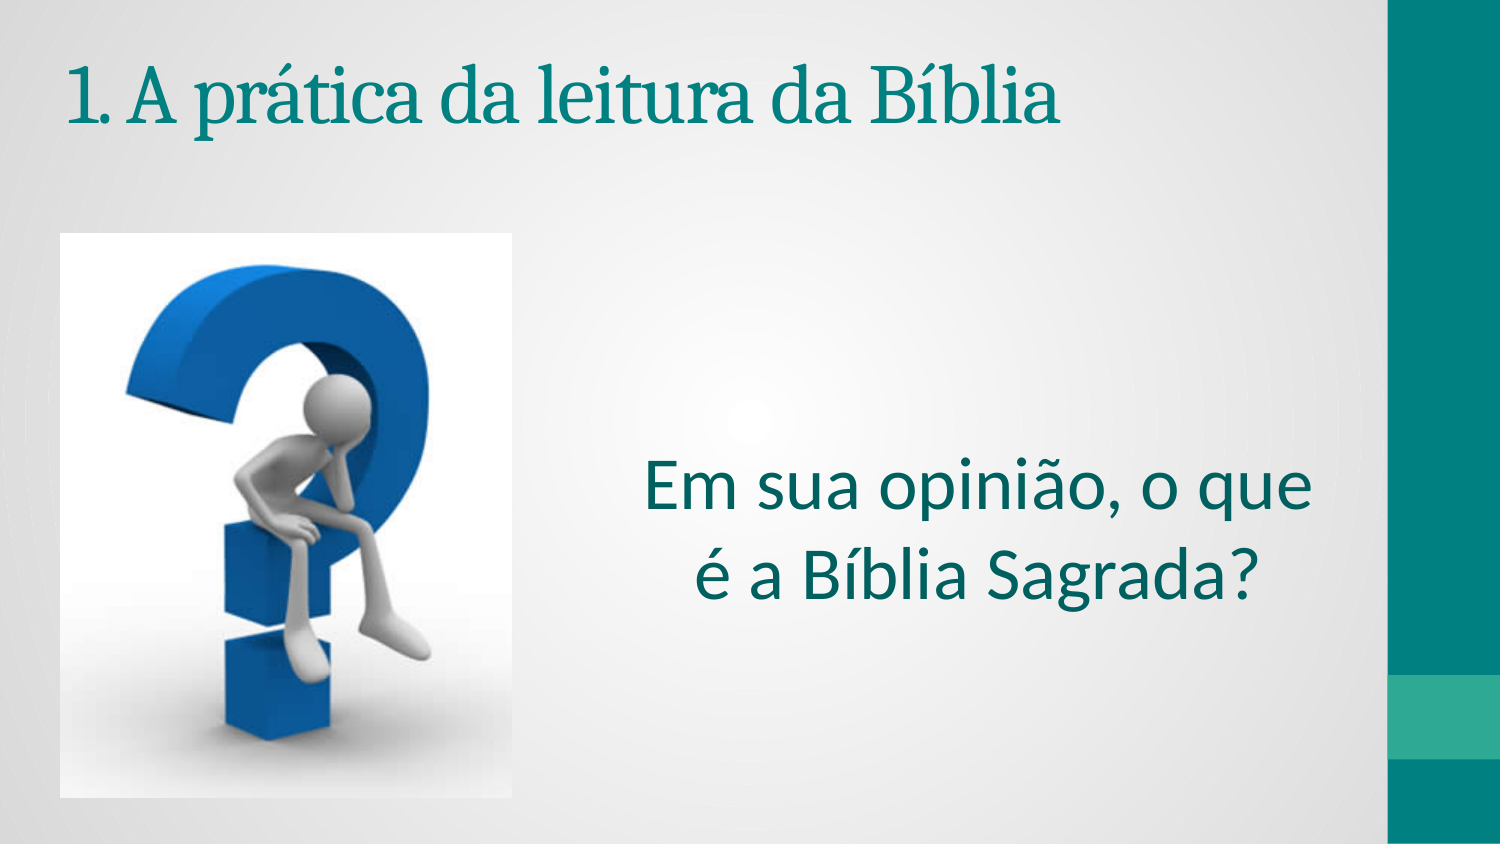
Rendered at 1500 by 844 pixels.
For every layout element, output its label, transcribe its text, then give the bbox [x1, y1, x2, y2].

title 1. A prática da leitura da Bíblia [59, 27, 1439, 151]
text_box Em sua opinião, o que é a Bíblia Sagrada? [627, 426, 1331, 622]
picture [59, 233, 512, 798]
